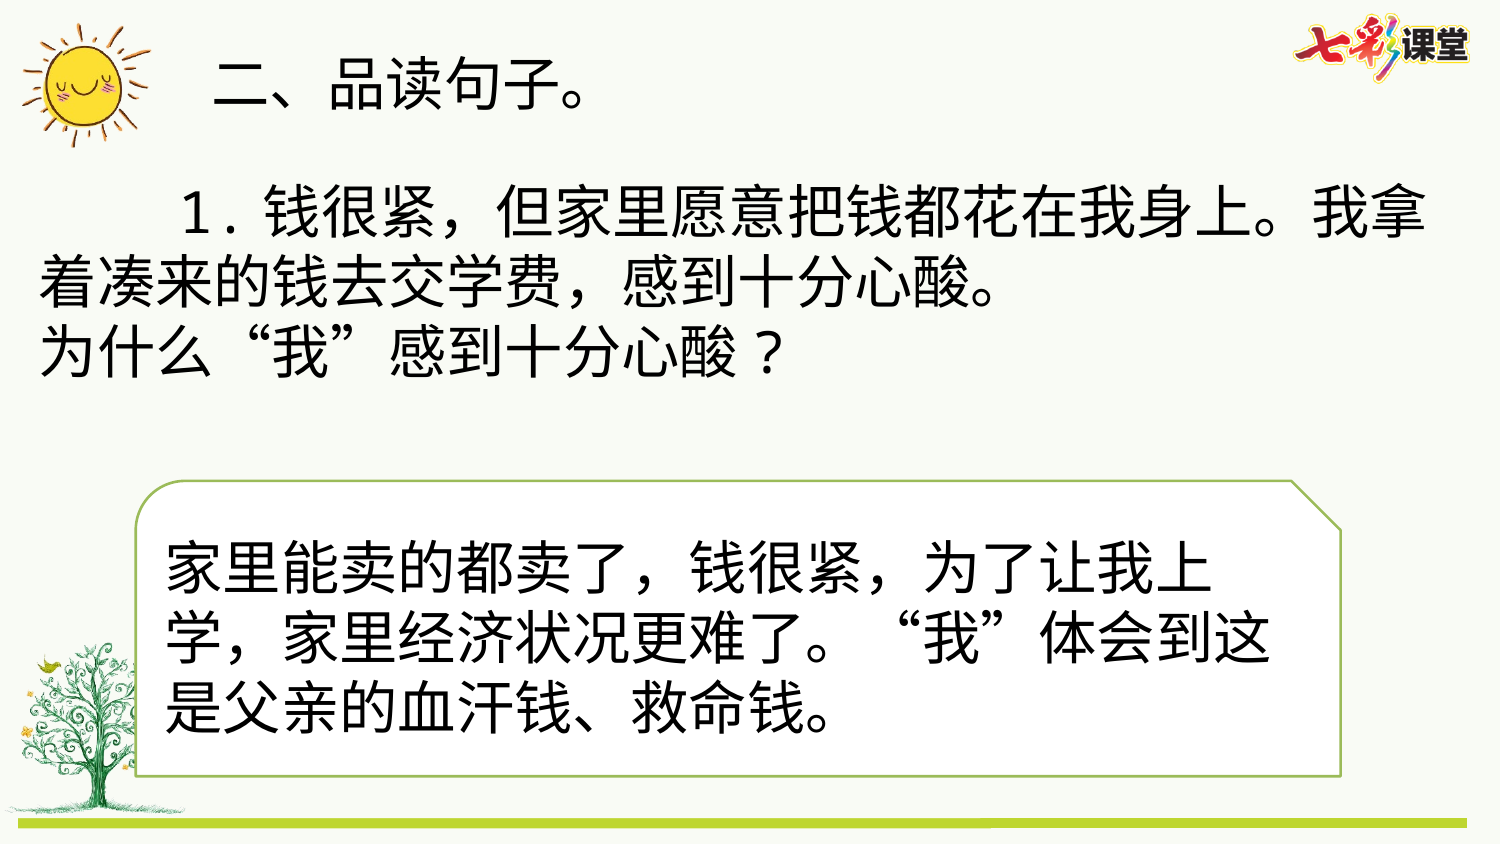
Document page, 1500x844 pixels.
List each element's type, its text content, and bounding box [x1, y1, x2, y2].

picture [0, 0, 173, 172]
text_box 家里能卖的都卖了，钱很紧，为了让我上学，家里经济状况更难了。“我”体会到这是父亲的血汗钱、救命钱。 [134, 479, 1342, 778]
text_box 1.钱很紧，但家里愿意把钱都花在我身上。我拿着凑来的钱去交学费，感到十分心酸。 为什么“我”感到十分心酸? [24, 168, 1469, 393]
text_box 二、品读句子。 [196, 39, 717, 125]
picture [1291, 9, 1472, 87]
picture [0, 608, 1467, 844]
